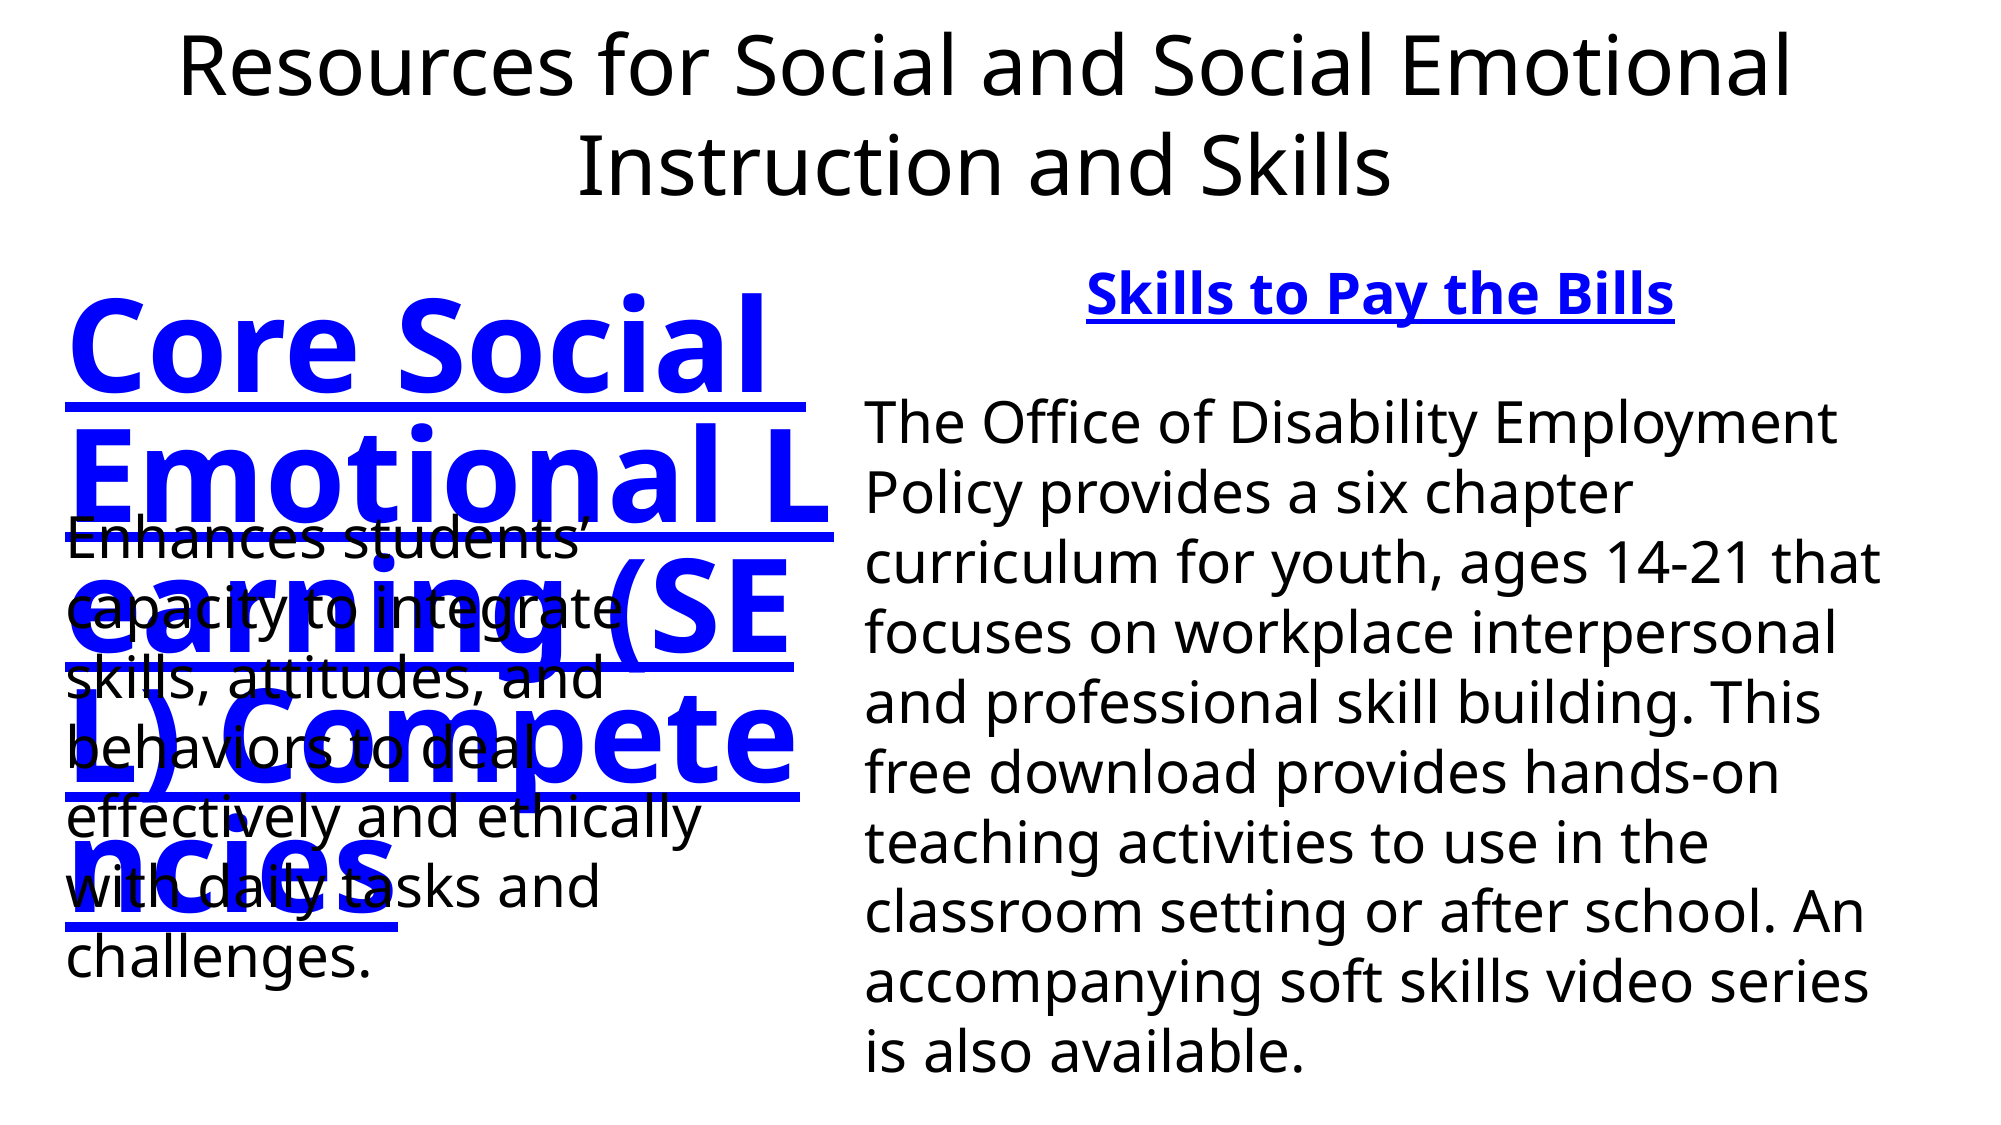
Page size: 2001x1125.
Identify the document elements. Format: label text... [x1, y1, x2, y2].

list The Office of Disability Employment Policy provides a six chapter curriculum for youth, ages 14-21 that focuses on workplace interpersonal and professional skill building. This free download provides hands-on teaching activities to use in the classroom setting or after school. An accompanying soft skills video series is also available. [849, 378, 1931, 1125]
list Core Social Emotional Learning (SEL) Competencies [50, 255, 873, 449]
list Skills to Pay the Bills [844, 250, 1917, 346]
title Resources for Social and Social Emotional Instruction and Skills [33, 50, 1939, 175]
list Enhances students’ capacity to integrate skills, attitudes, and behaviors to deal effectively and ethically with daily tasks and challenges. [50, 492, 800, 1125]
